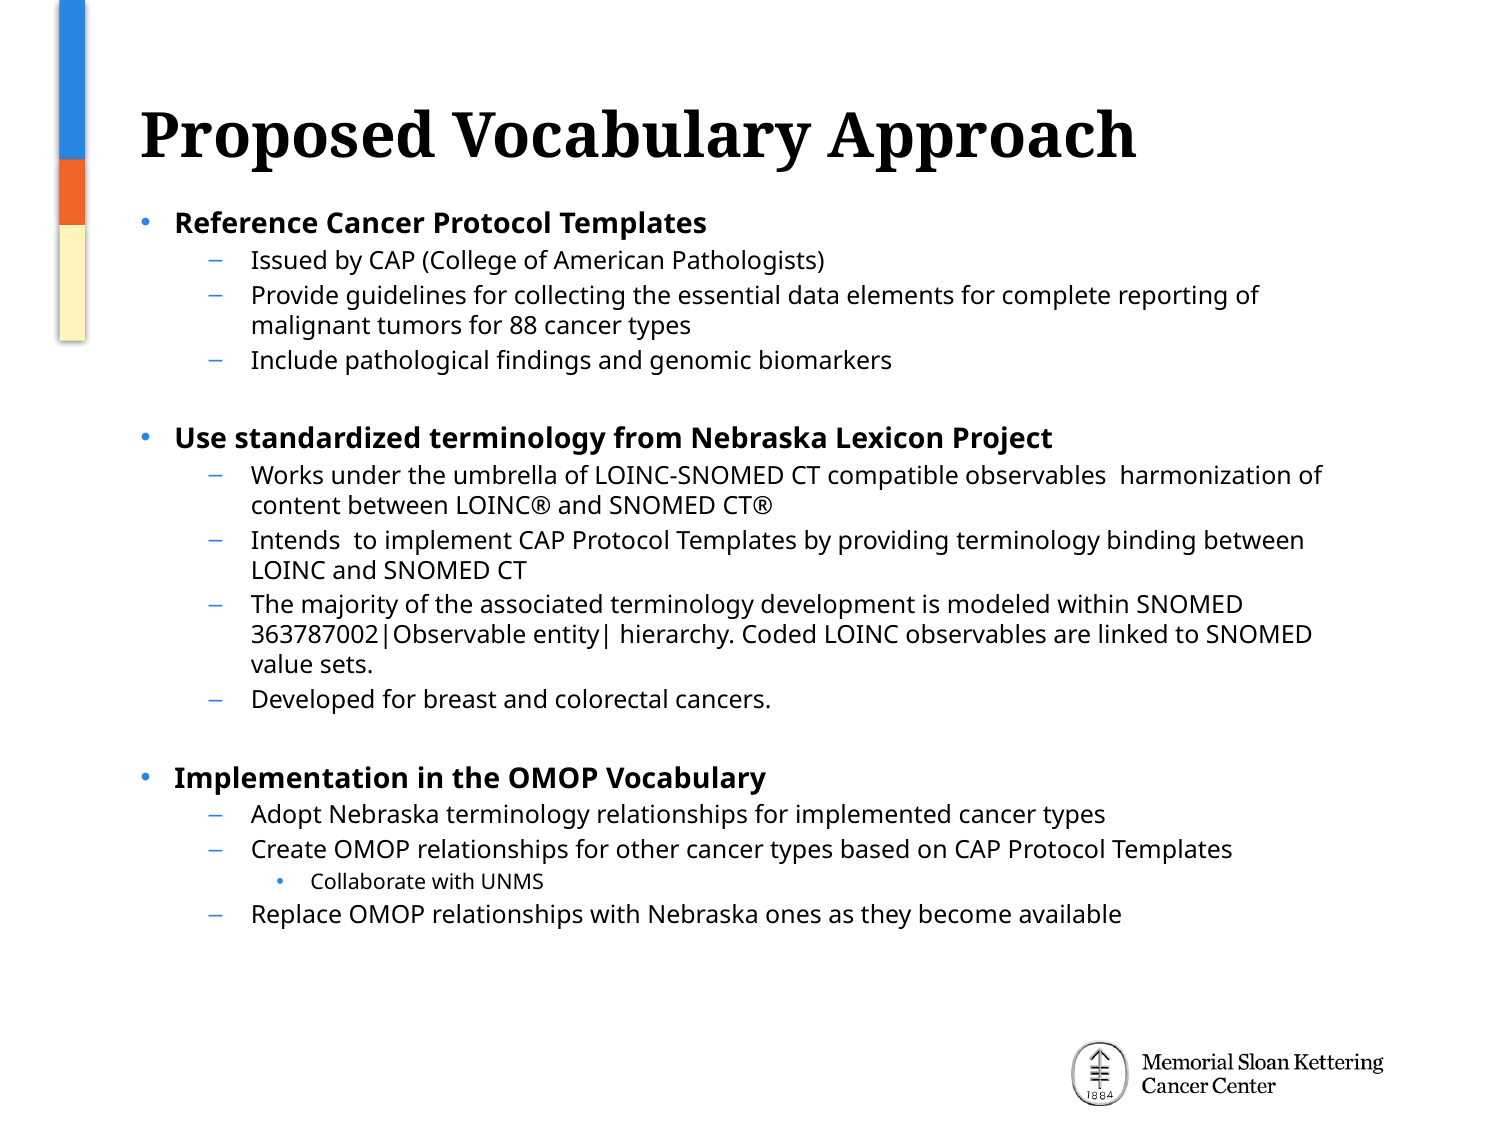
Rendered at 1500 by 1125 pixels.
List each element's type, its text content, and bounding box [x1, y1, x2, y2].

title Proposed Vocabulary Approach [125, 48, 1386, 178]
list Reference Cancer Protocol Templates Issued by CAP (College of American Pathologists) Provide guidelines for collecting the essential data elements for complete reporting of malignant tumors for 88 cancer types Include pathological findings and genomic biomarkers Use standardized terminology from Nebraska Lexicon Project Works under the umbrella of LOINC-SNOMED CT compatible observables harmonization of content between LOINC® and SNOMED CT® Intends to implement CAP Protocol Templates by providing terminology binding between LOINC and SNOMED CT The majority of the associated terminology development is modeled within SNOMED 363787002|Observable entity| hierarchy. Coded LOINC observables are linked to SNOMED value sets. Developed for breast and colorectal cancers. Implementation in the OMOP Vocabulary Adopt Nebraska terminology relationships for implemented cancer types Create OMOP relationships for other cancer types based on CAP Protocol Templates Collaborate with UNMS Replace OMOP relationships with Nebraska ones as they become available [125, 197, 1386, 940]
